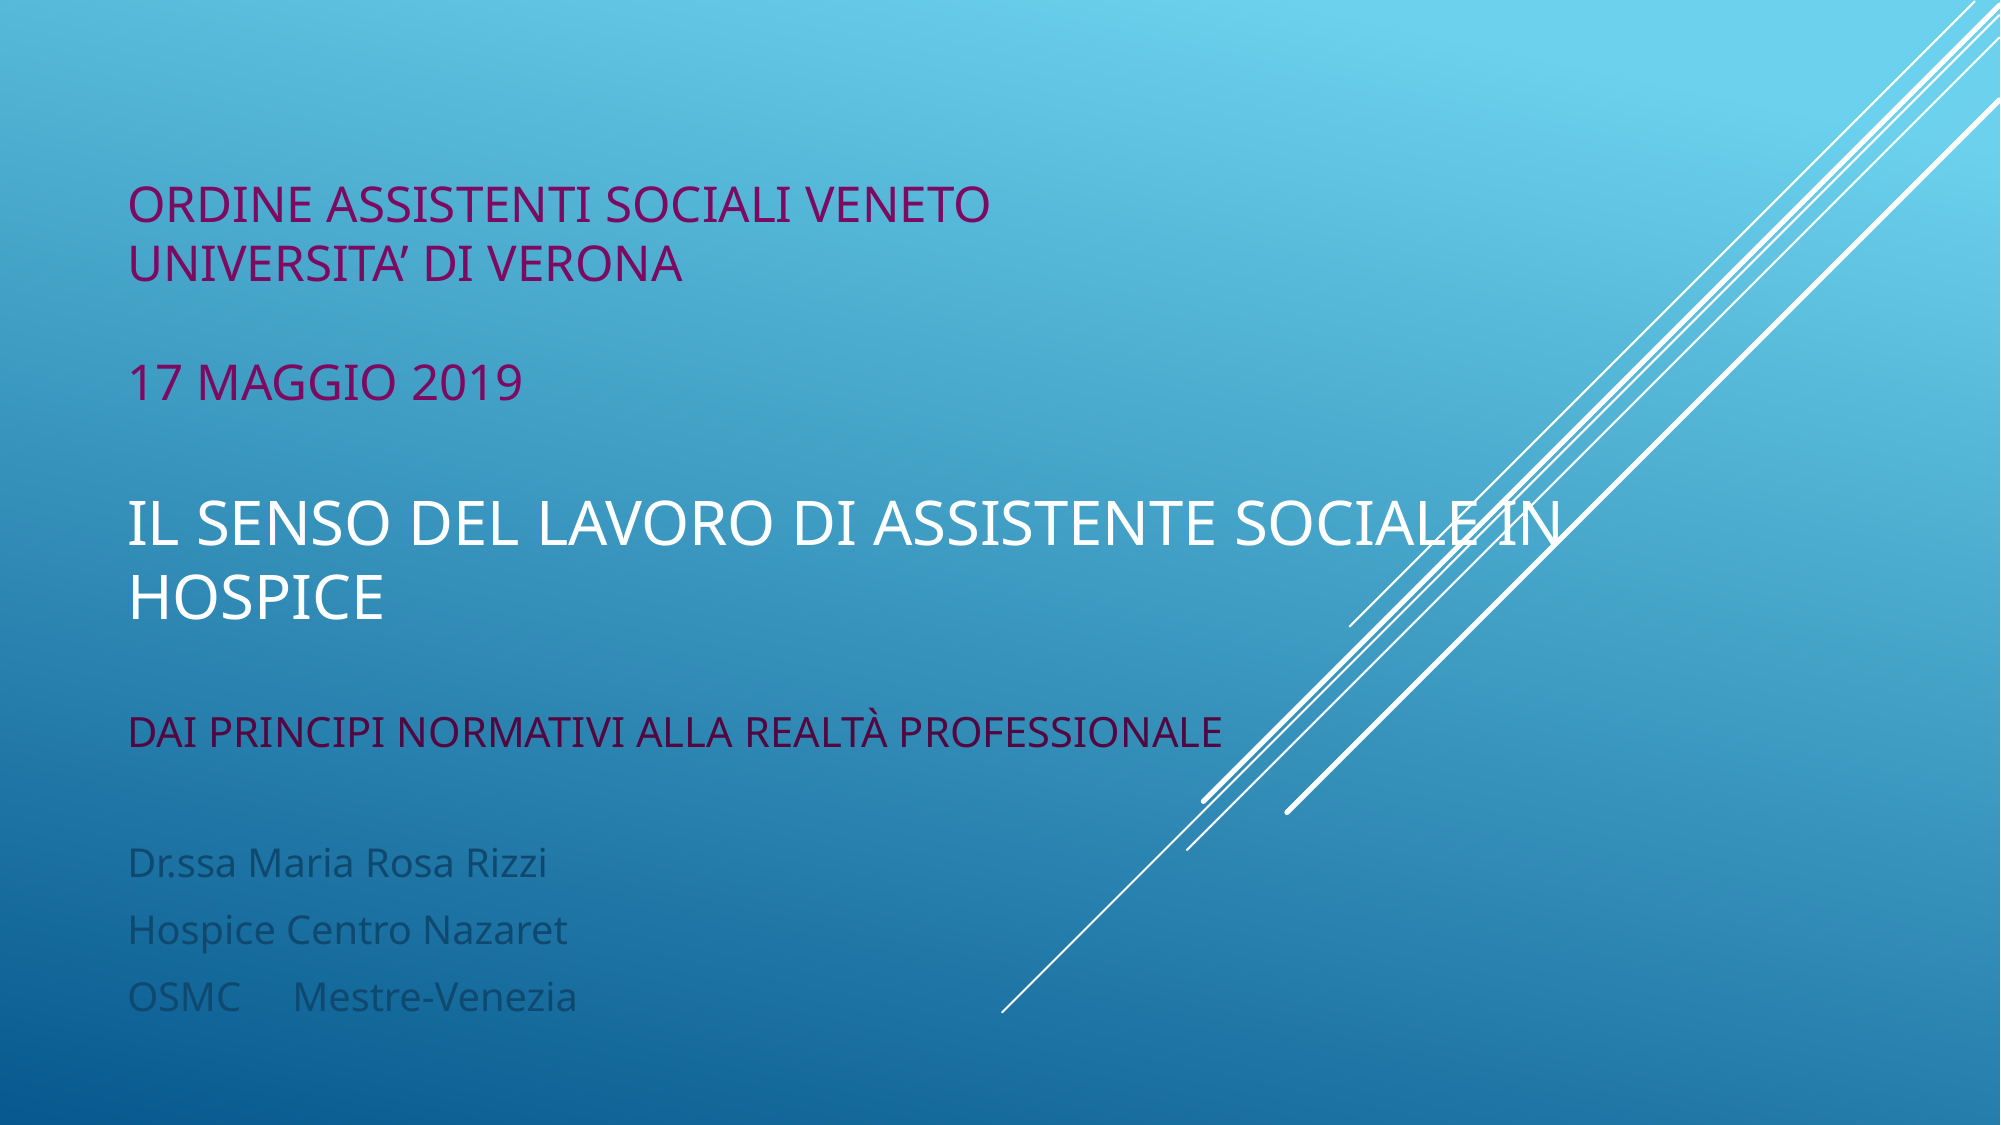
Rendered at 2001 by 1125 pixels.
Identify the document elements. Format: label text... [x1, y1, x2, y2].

title Ordine assistenti sociali VENETO universita’ di verona 17 MAGGIO 2019 Il senso del lavoro di assistente sociale in hospice dai principi normativi alla realtà professionale [112, 45, 1731, 763]
subtitle Dr.ssa Maria Rosa Rizzi Hospice Centro Nazaret OSMC Mestre-Venezia [112, 763, 1163, 1030]
